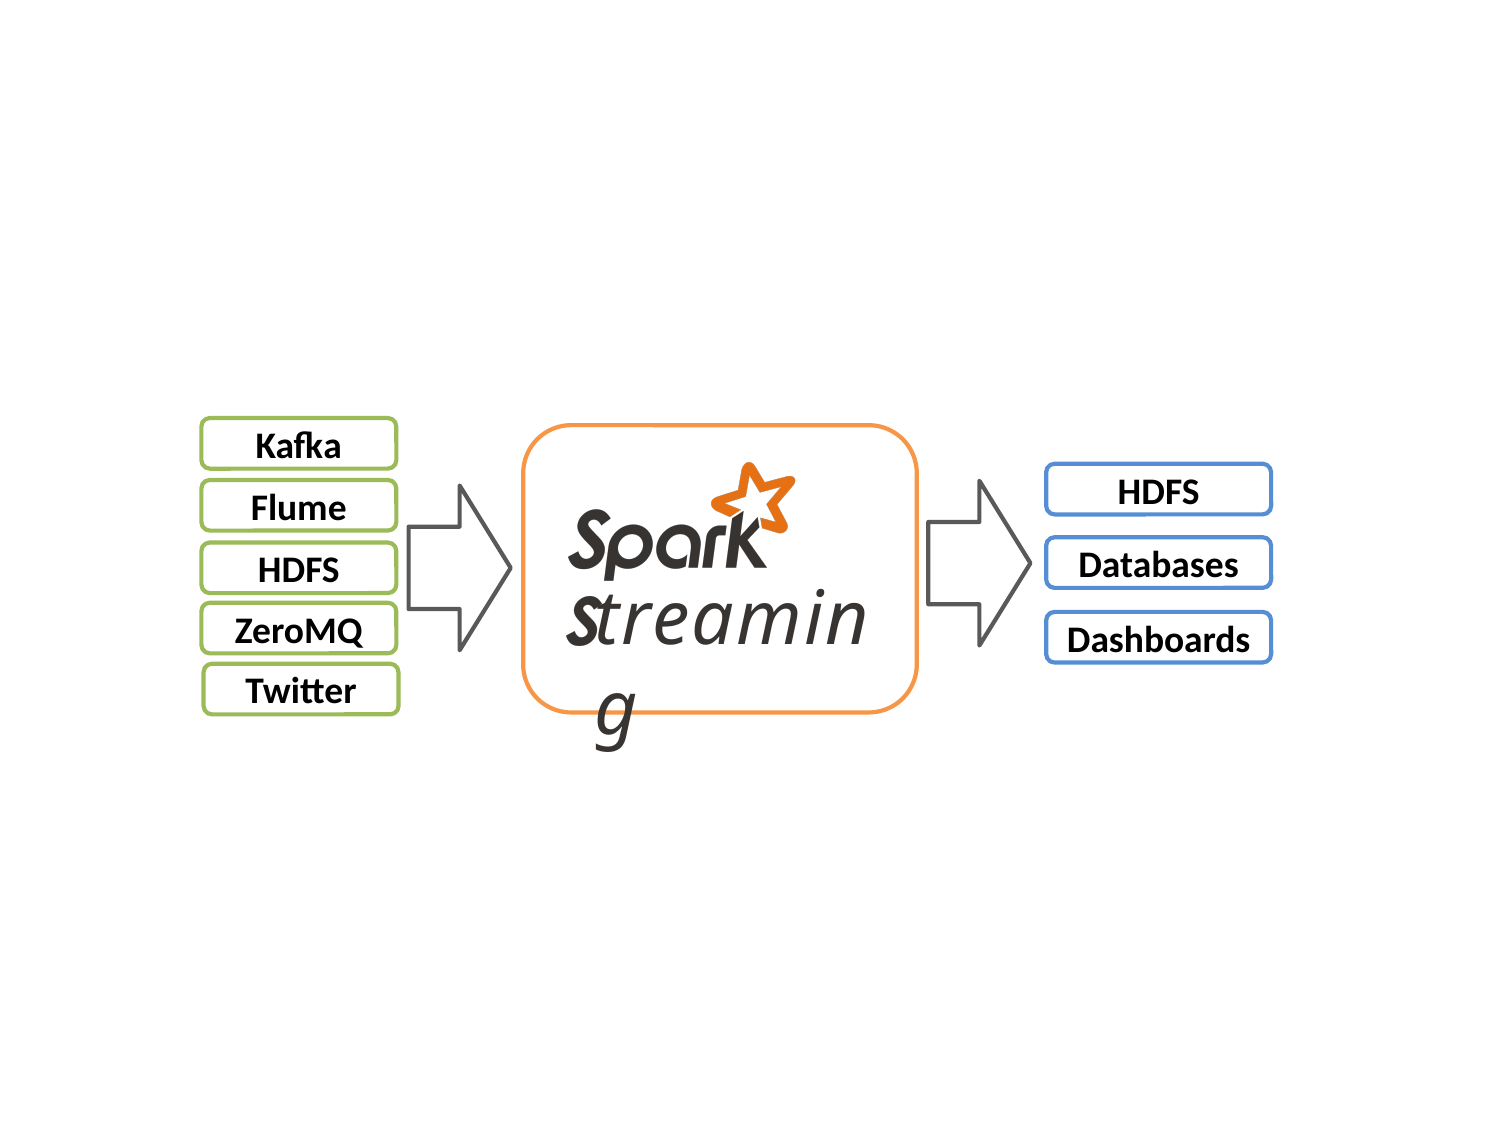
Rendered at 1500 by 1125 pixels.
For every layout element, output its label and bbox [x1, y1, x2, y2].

text_box [156, 354, 1316, 779]
